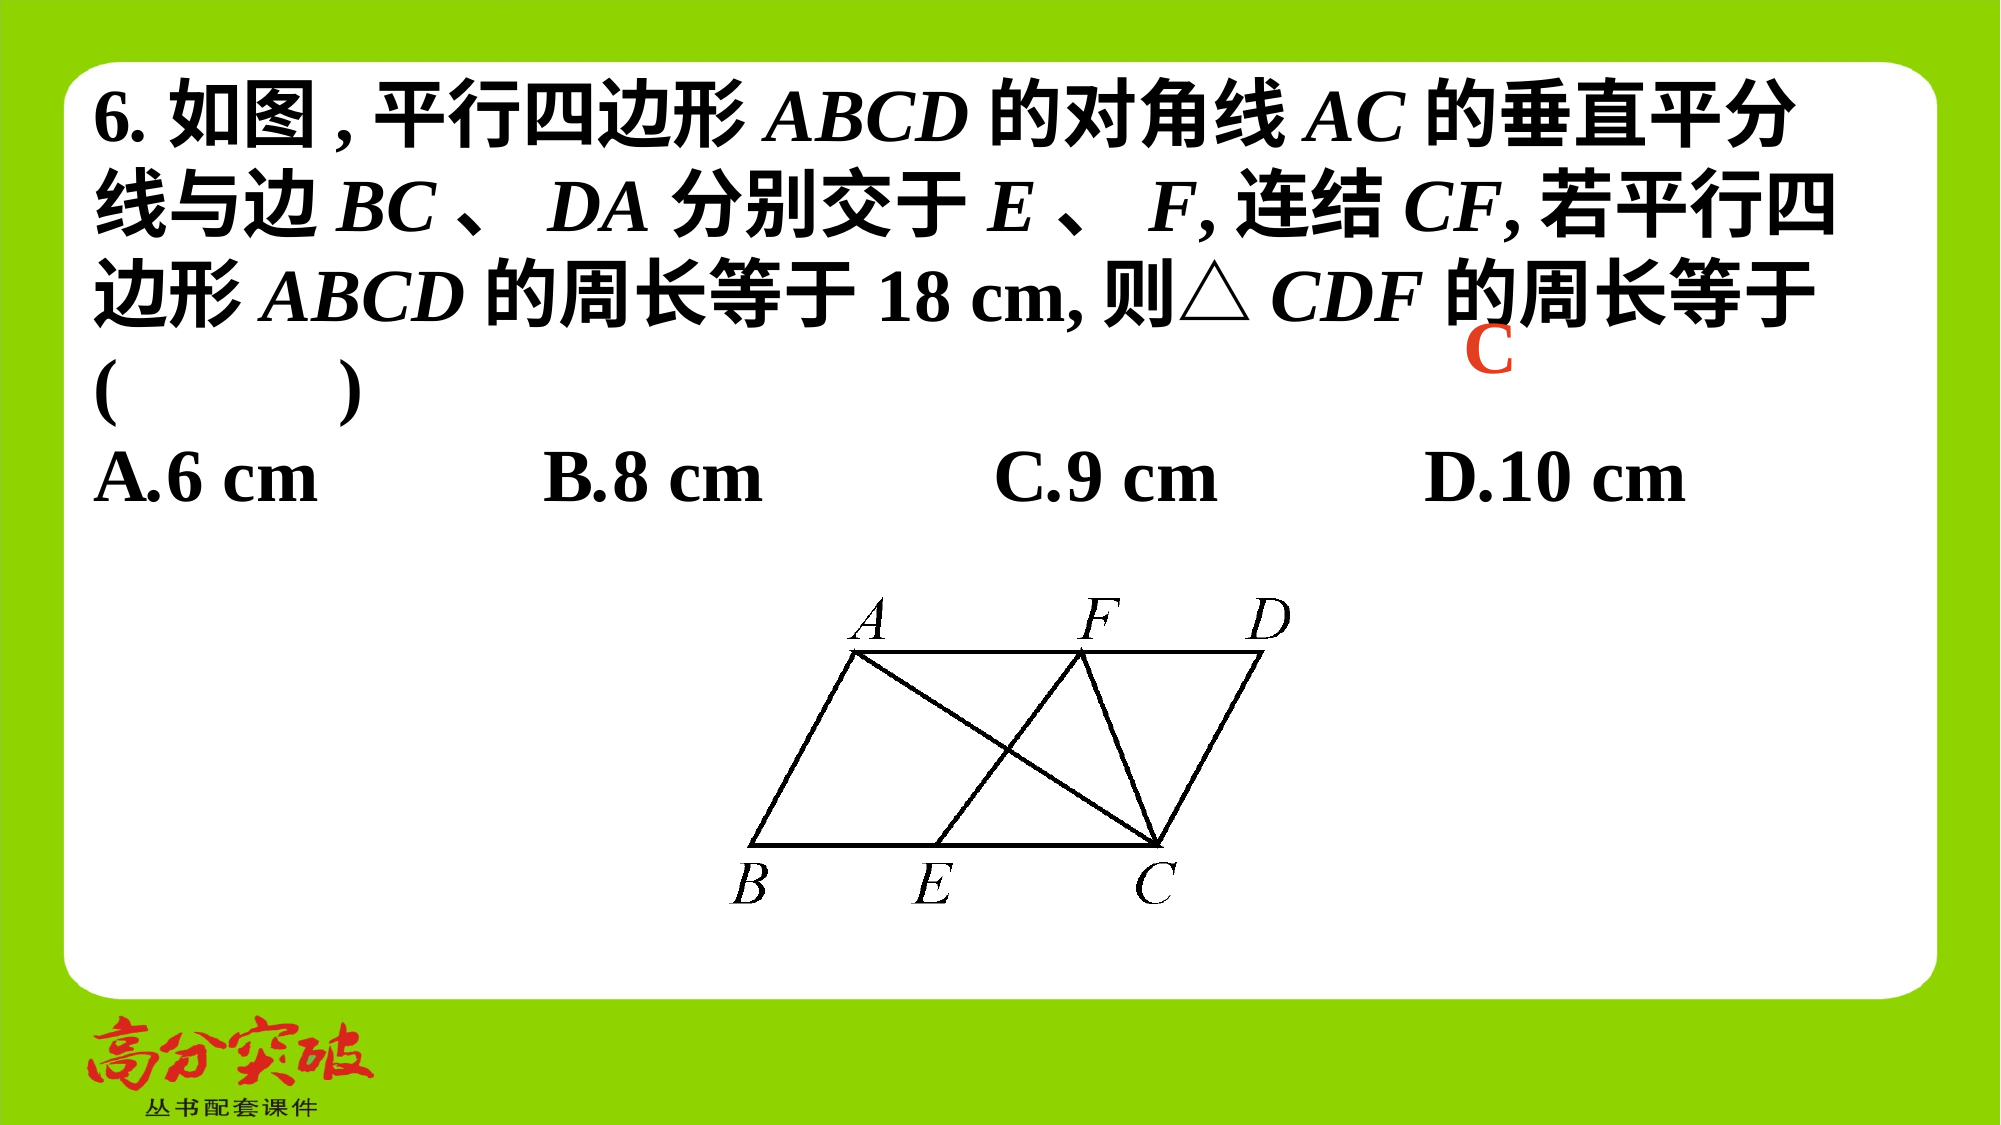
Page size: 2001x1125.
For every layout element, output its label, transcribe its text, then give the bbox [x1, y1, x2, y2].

text_box 6.如图,平行四边形ABCD的对角线AC的垂直平分线与边BC、DA分别交于E、F,连结CF,若平行四边形ABCD的周长等于18 cm,则△CDF的周长等于 ( ) A.6 cm B.8 cm C.9 cm D.10 cm [78, 58, 1886, 524]
picture [0, 0, 2001, 1125]
text_box C [1448, 290, 1537, 396]
